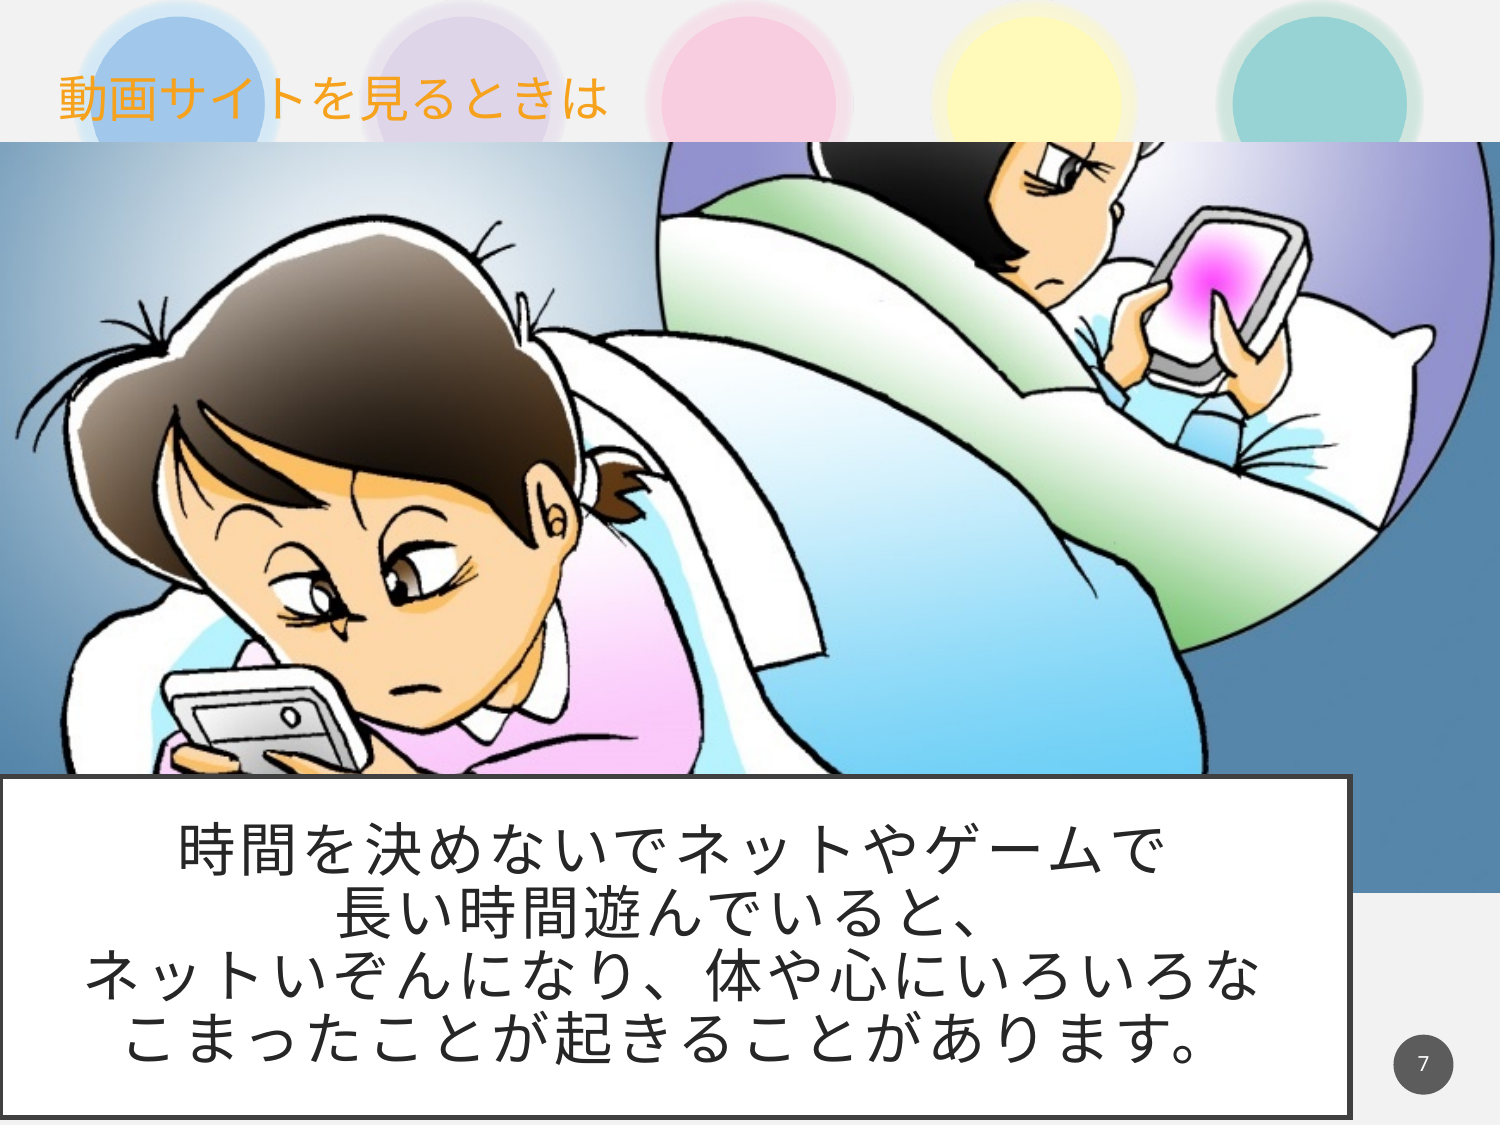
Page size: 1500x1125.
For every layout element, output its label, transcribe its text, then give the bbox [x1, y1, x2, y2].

slide_number 7 [1393, 1034, 1454, 1095]
picture [0, 0, 1500, 893]
title 時間を決めないでネットやゲームで 長い時間遊んでいると、 ネットいぞんになり、体や心にいろいろな こまったことが起きることがあります。 [0, 893, 1353, 1120]
